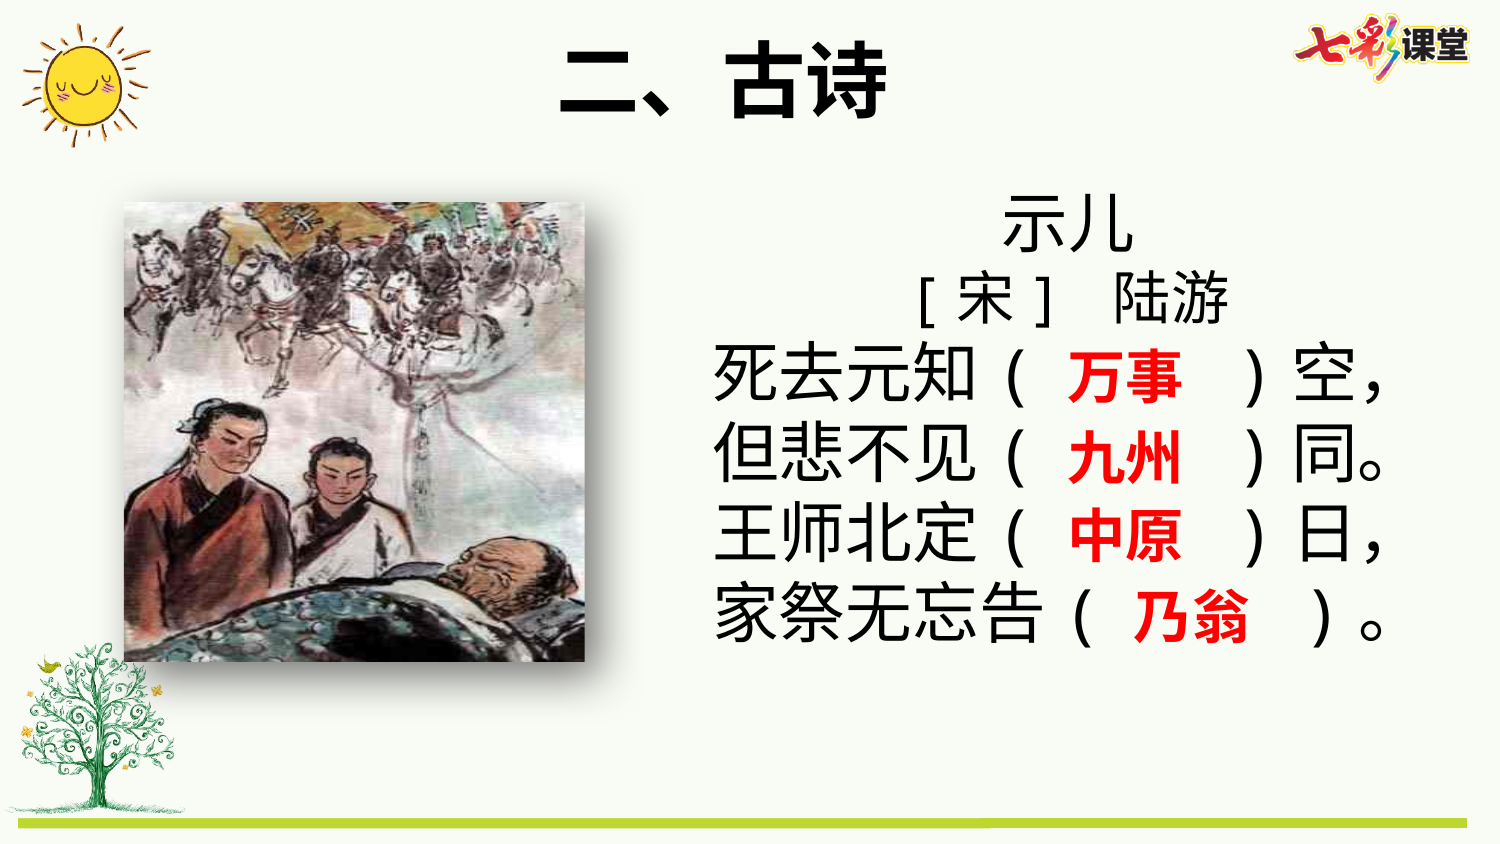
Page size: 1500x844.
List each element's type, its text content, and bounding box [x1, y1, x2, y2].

picture [0, 201, 1467, 844]
picture [0, 0, 173, 172]
picture [1291, 9, 1472, 87]
text_box 乃翁 [1119, 572, 1307, 658]
text_box 二、古诗 [541, 20, 1120, 136]
text_box 万事 [1052, 333, 1240, 413]
text_box 示儿 [宋] 陆游 死去元知( )空， 但悲不见( )同。 王师北定( )日， 家祭无忘告( )。 [697, 173, 1440, 659]
text_box 九州 [1052, 413, 1240, 492]
text_box 中原 [1052, 492, 1240, 577]
